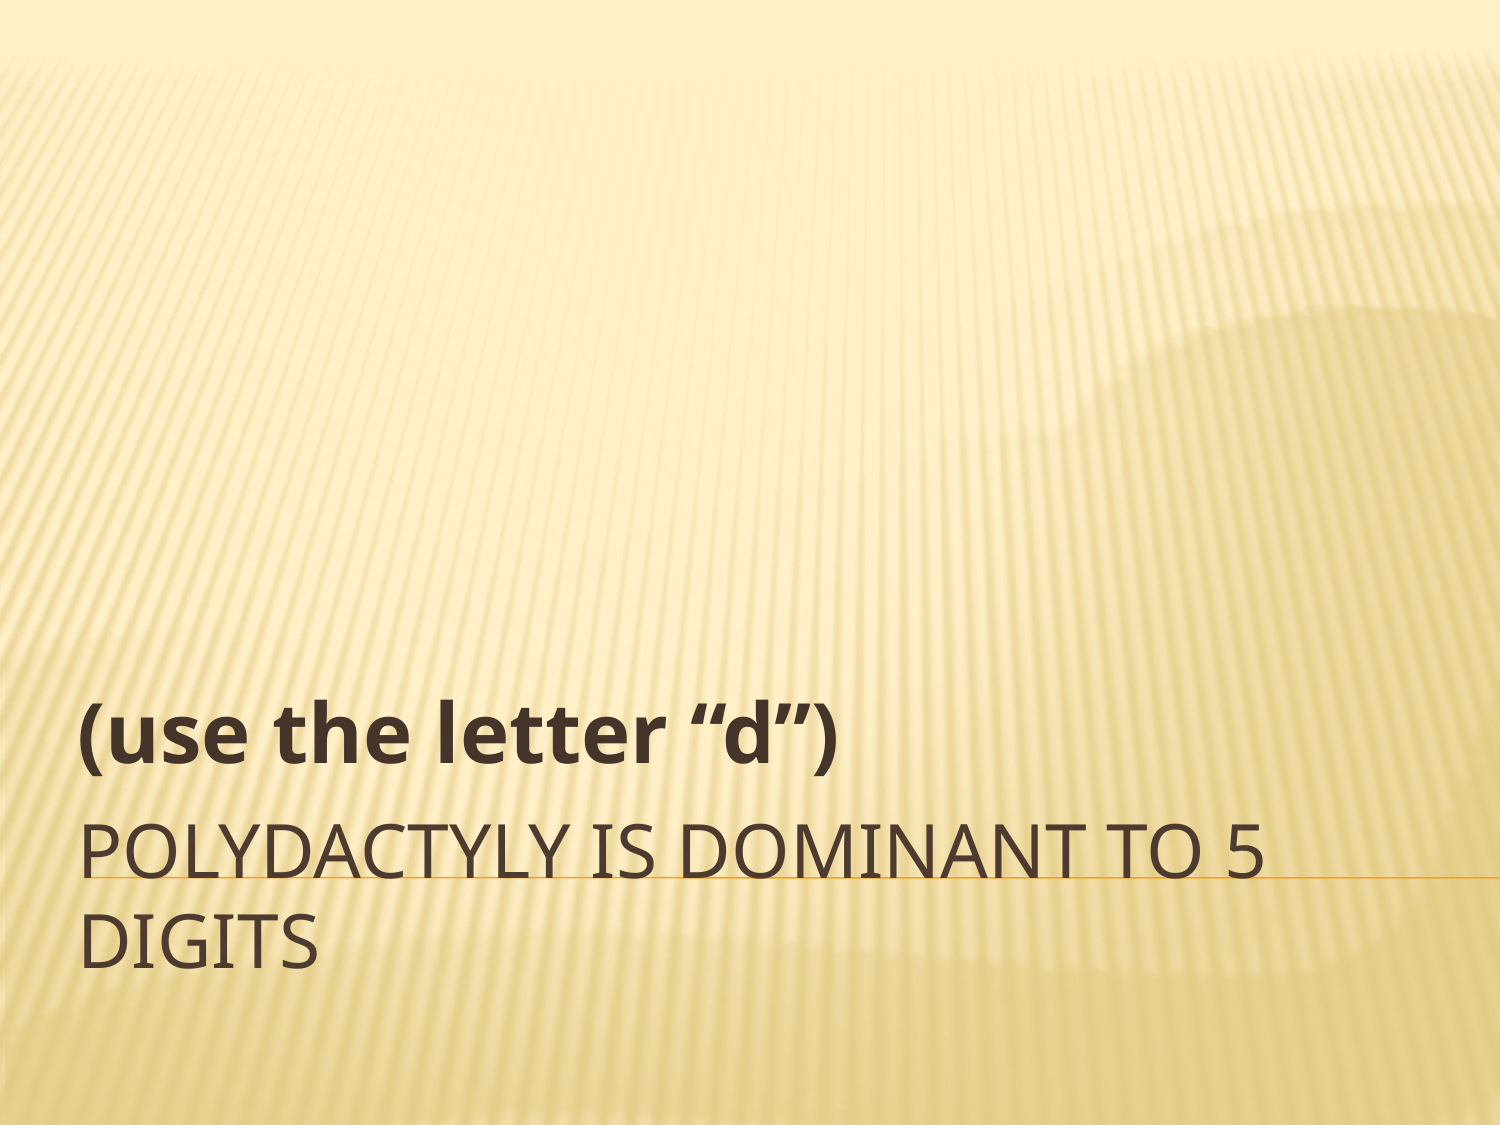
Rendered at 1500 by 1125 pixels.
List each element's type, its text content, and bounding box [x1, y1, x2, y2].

title Polydactyly is dominant to 5 digits [62, 796, 1450, 997]
subtitle (use the letter “d”) [62, 637, 1450, 788]
